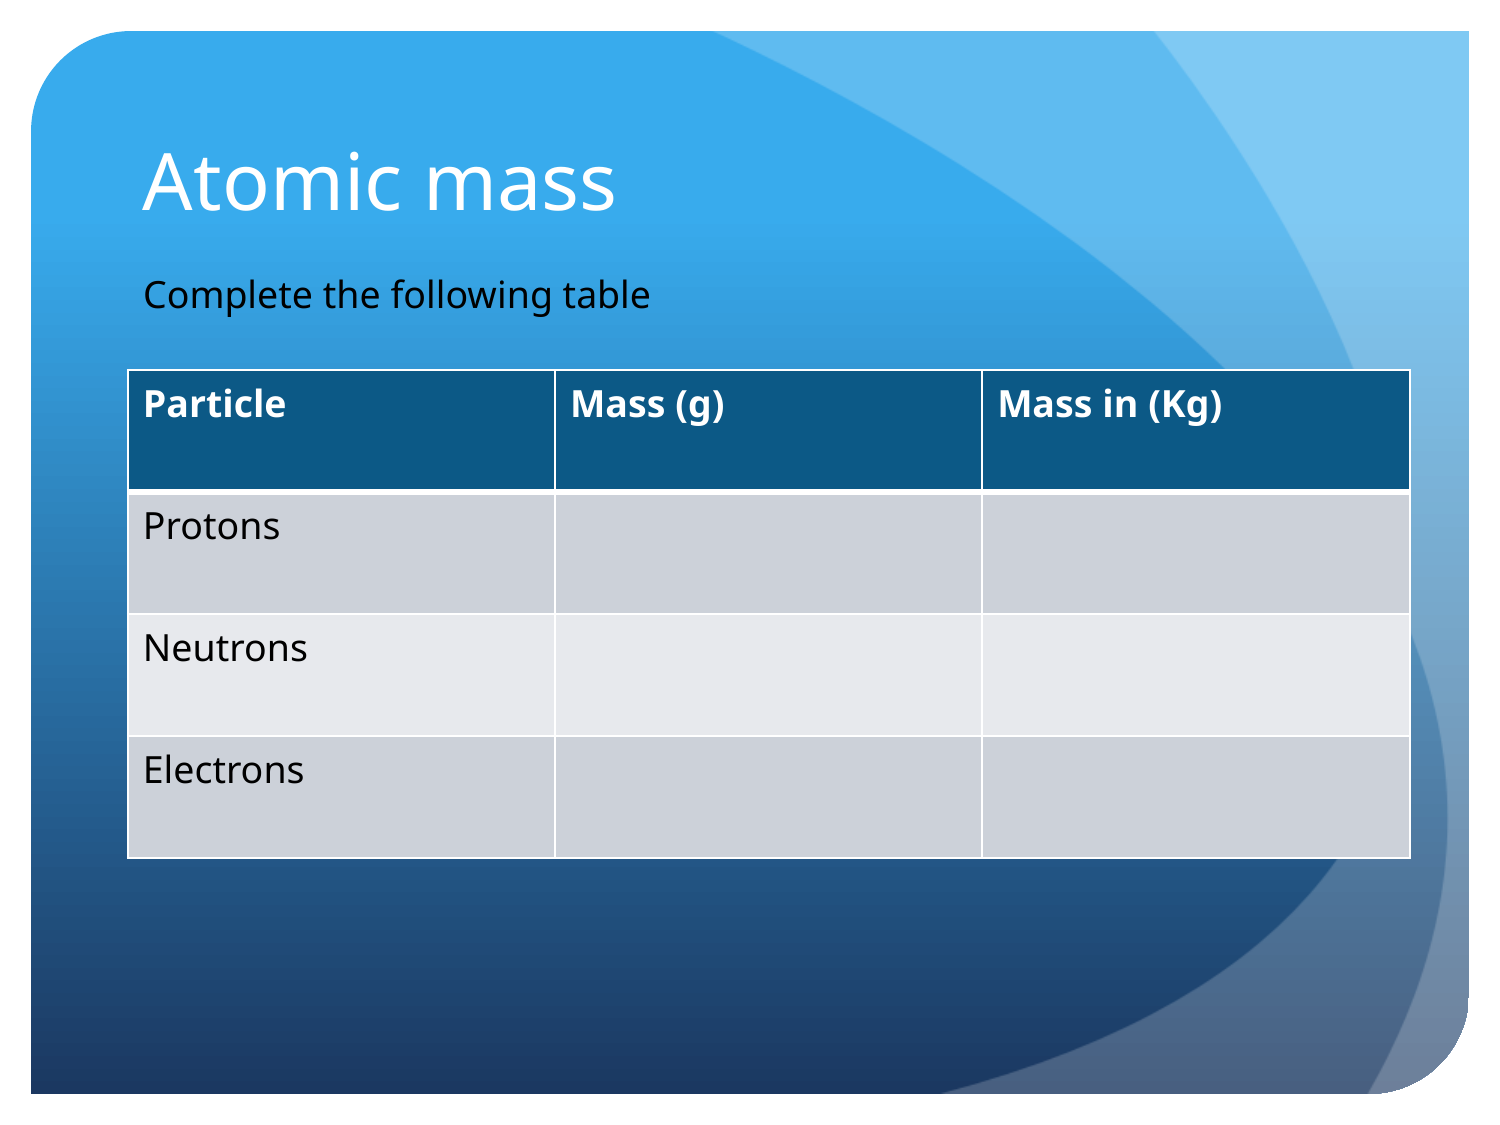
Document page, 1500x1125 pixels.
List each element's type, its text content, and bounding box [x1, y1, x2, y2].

table_header Particle [129, 371, 554, 489]
text_box Complete the following table [128, 264, 667, 324]
table_cell Protons [129, 495, 554, 613]
picture [24, 30, 1473, 1094]
table_cell Neutrons [129, 615, 554, 735]
table_cell [983, 737, 1409, 857]
table_cell [556, 495, 981, 613]
table_cell [556, 615, 981, 735]
table_header Mass in (Kg) [983, 371, 1409, 489]
title Atomic mass [127, 62, 1372, 234]
table_cell [983, 615, 1409, 735]
table_header Mass (g) [556, 371, 981, 489]
table_cell [556, 737, 981, 857]
table_cell Electrons [129, 737, 554, 857]
table_cell [983, 495, 1409, 613]
